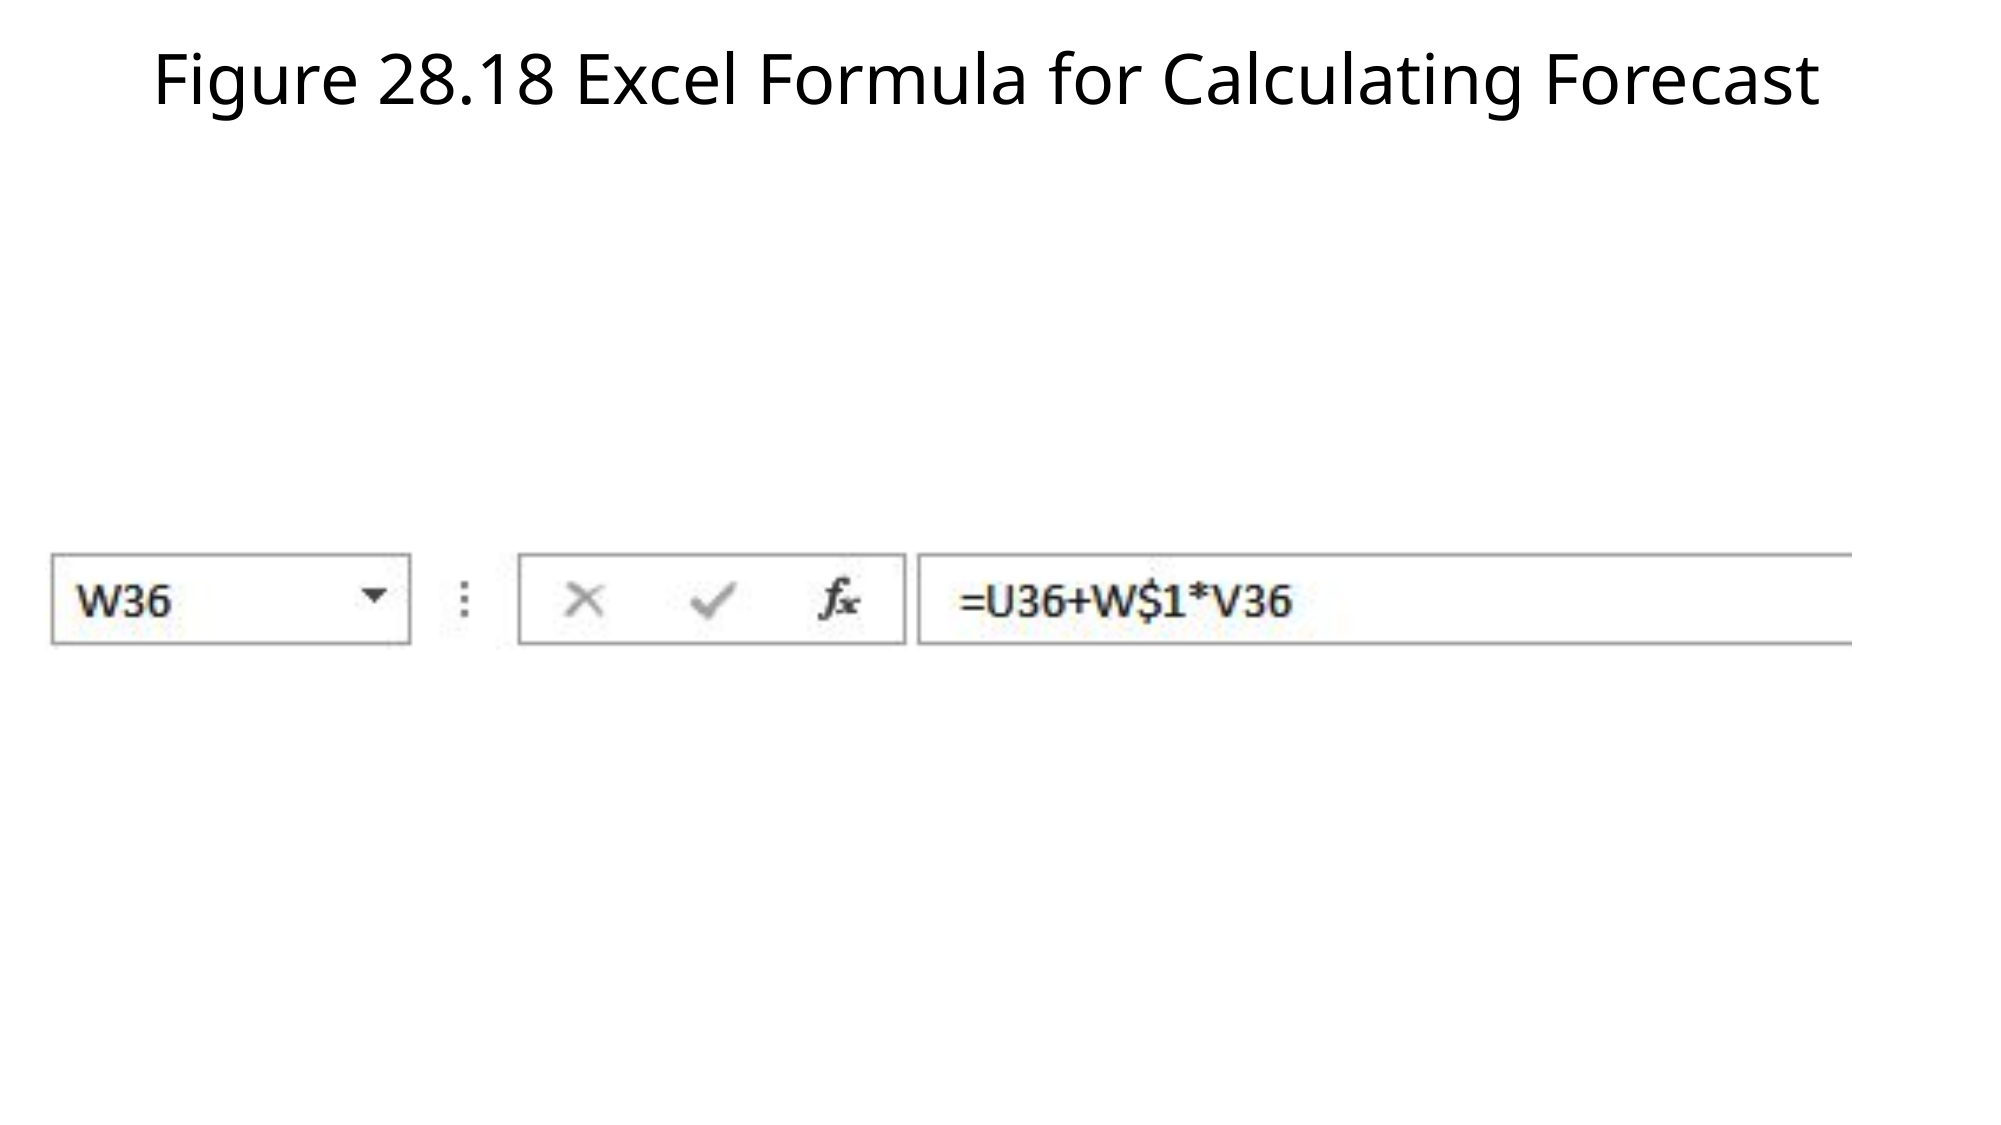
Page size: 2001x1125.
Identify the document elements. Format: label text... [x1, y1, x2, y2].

title Figure 28.18 Excel Formula for Calculating Forecast [137, 35, 1863, 130]
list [45, 526, 1852, 650]
